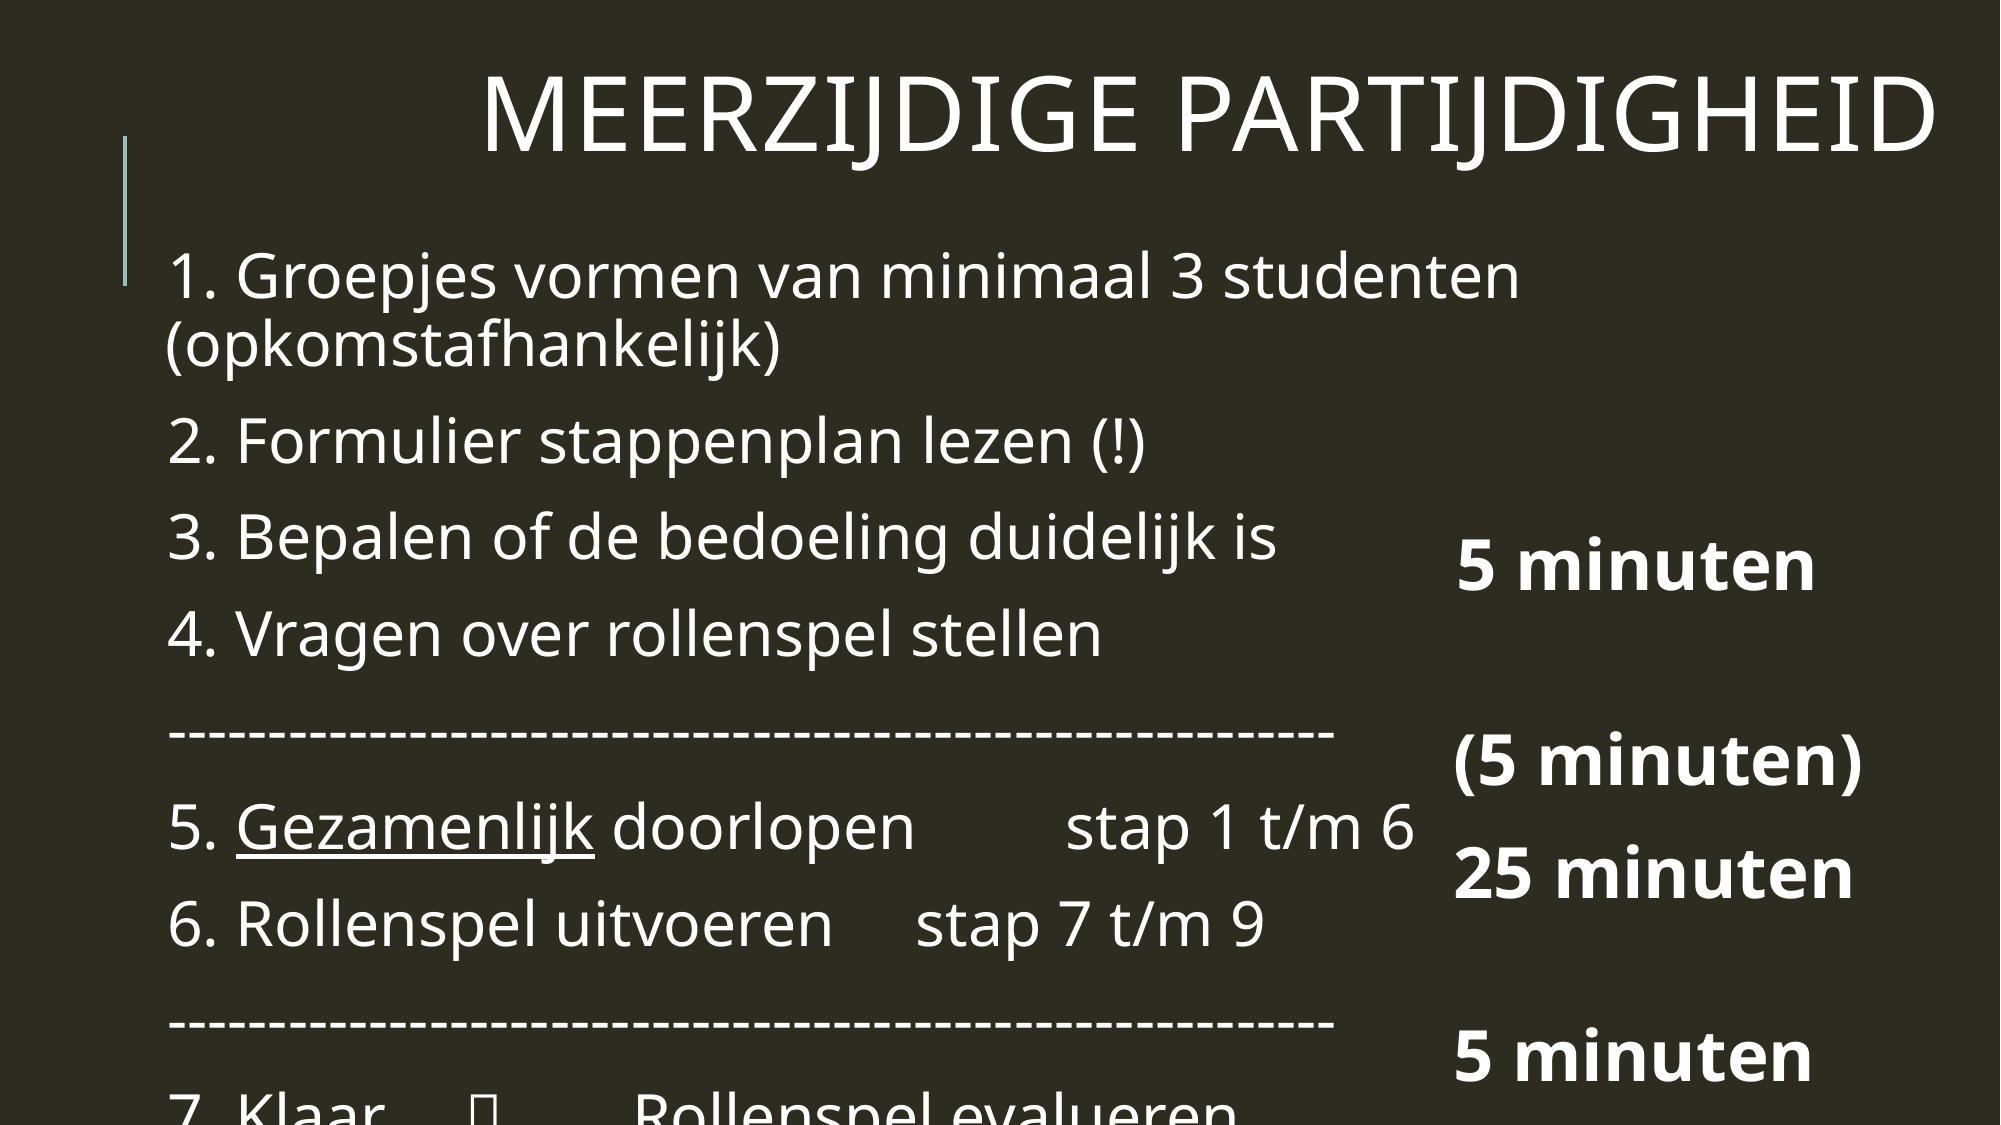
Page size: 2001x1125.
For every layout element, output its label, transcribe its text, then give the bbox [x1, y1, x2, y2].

text_box 25 minuten [1438, 820, 2000, 920]
list 1. Groepjes vormen van minimaal 3 studenten (opkomstafhankelijk) 2. Formulier stappenplan lezen (!) 3. Bepalen of de bedoeling duidelijk is 4. Vragen over rollenspel stellen ---------------------------------------------------------- 5. Gezamenlijk doorlopen stap 1 t/m 6 6. Rollenspel uitvoeren stap 7 t/m 9 ---------------------------------------------------------- 7. Klaar  Rollenspel evalueren [143, 237, 2000, 976]
text_box (5 minuten) [1438, 707, 2000, 807]
text_box 5 minuten [1438, 1003, 2000, 1104]
title Meerzijdige partijdigheid [463, 0, 2000, 237]
text_box 5 minuten [1441, 511, 2000, 612]
